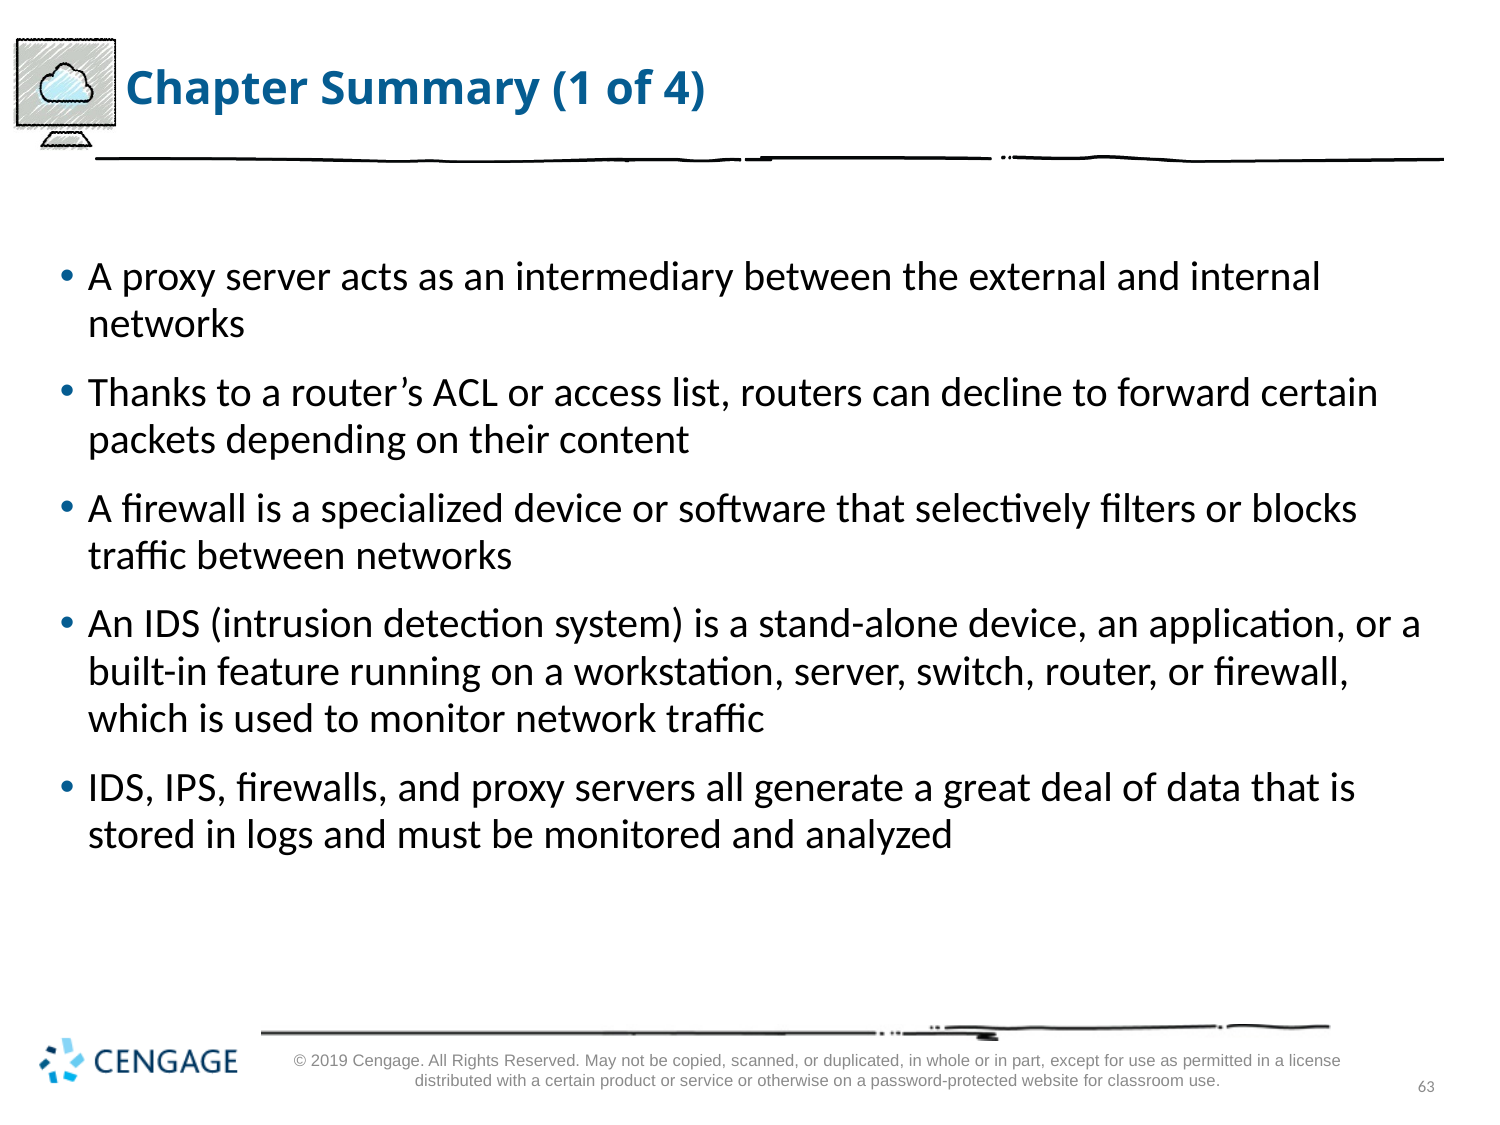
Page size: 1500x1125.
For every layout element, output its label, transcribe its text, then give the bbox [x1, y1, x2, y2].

picture [19, 1024, 250, 1096]
footer © 2019 Cengage. All Rights Reserved. May not be copied, scanned, or duplicated, in whole or in part, except for use as permitted in a license distributed with a certain product or service or otherwise on a password-protected website for classroom use. [262, 1050, 1375, 1091]
title Chapter Summary (1 of 4) [125, 66, 1442, 116]
list A proxy server acts as an intermediary between the external and internal networks Thanks to a router’s A C L or access list, routers can decline to forward certain packets depending on their content A firewall is a specialized device or software that selectively filters or blocks traffic between networks An I D S (intrusion detection system) is a stand-alone device, an application, or a built-in feature running on a workstation, server, switch, router, or firewall, which is used to monitor network traffic I D S, I P S, firewalls, and proxy servers all generate a great deal of data that is stored in logs and must be monitored and analyzed [59, 252, 1441, 881]
picture [13, 36, 117, 151]
picture [95, 155, 1444, 163]
picture [261, 1024, 1331, 1041]
